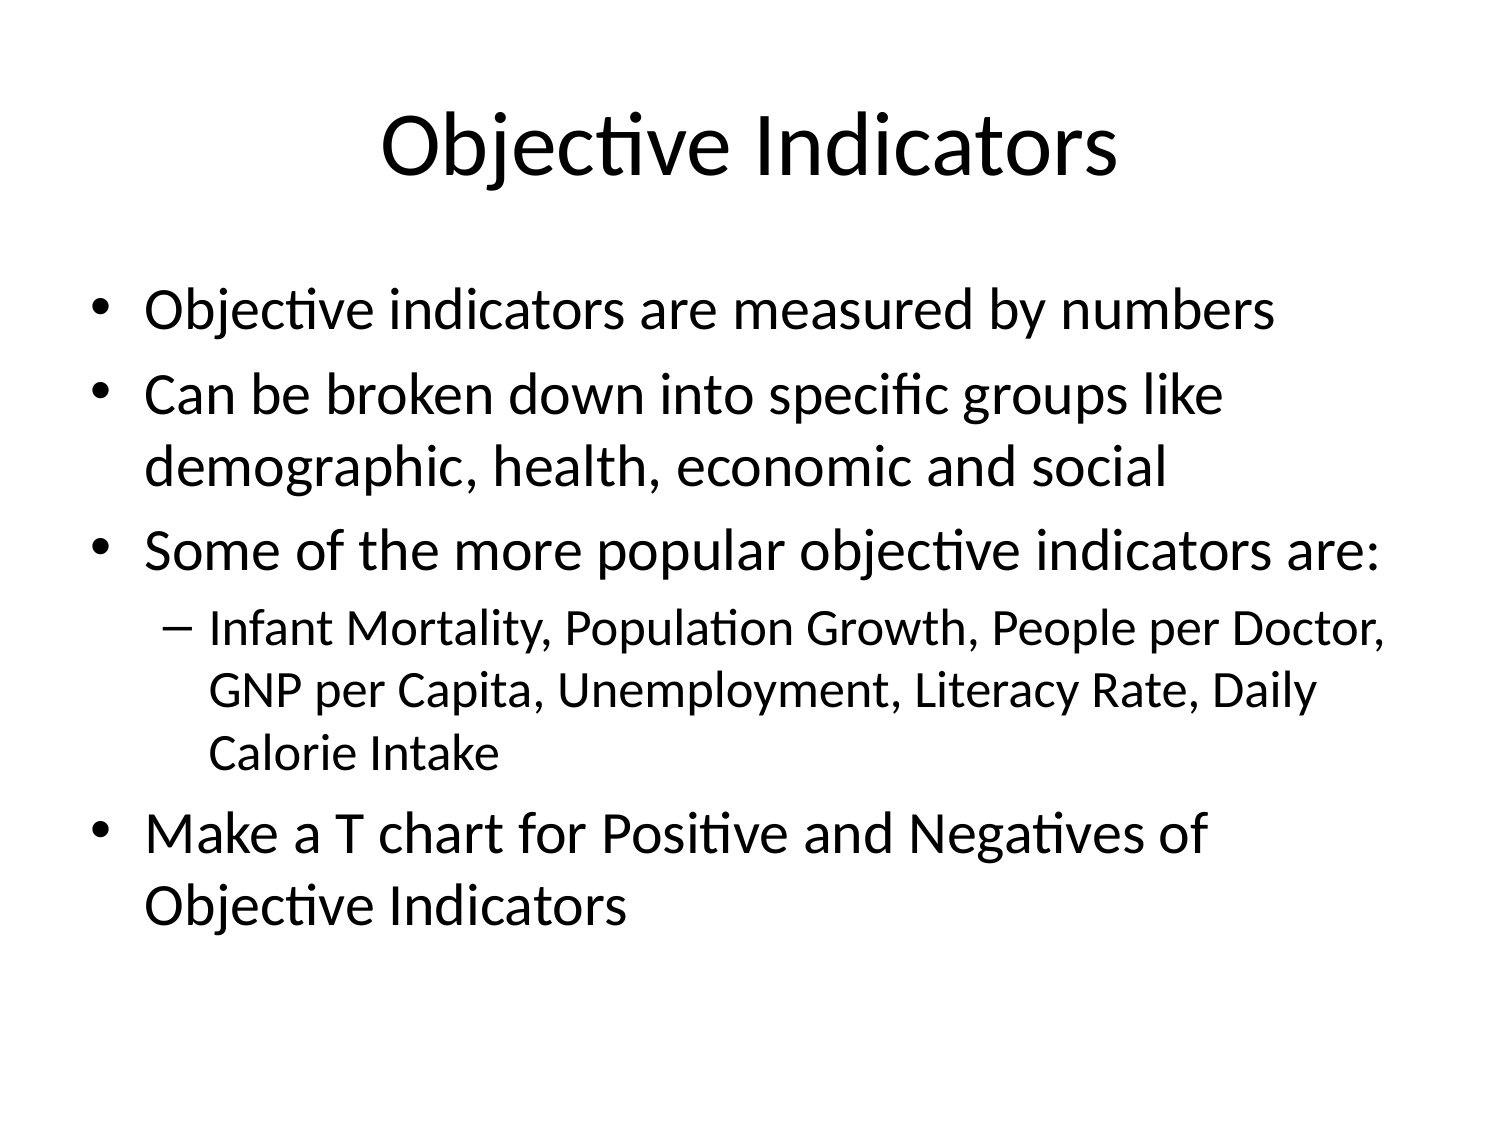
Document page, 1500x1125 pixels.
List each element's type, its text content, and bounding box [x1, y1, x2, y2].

list Objective indicators are measured by numbers Can be broken down into specific groups like demographic, health, economic and social Some of the more popular objective indicators are: Infant Mortality, Population Growth, People per Doctor, GNP per Capita, Unemployment, Literacy Rate, Daily Calorie Intake Make a T chart for Positive and Negatives of Objective Indicators [75, 262, 1425, 1005]
title Objective Indicators [75, 45, 1425, 233]
